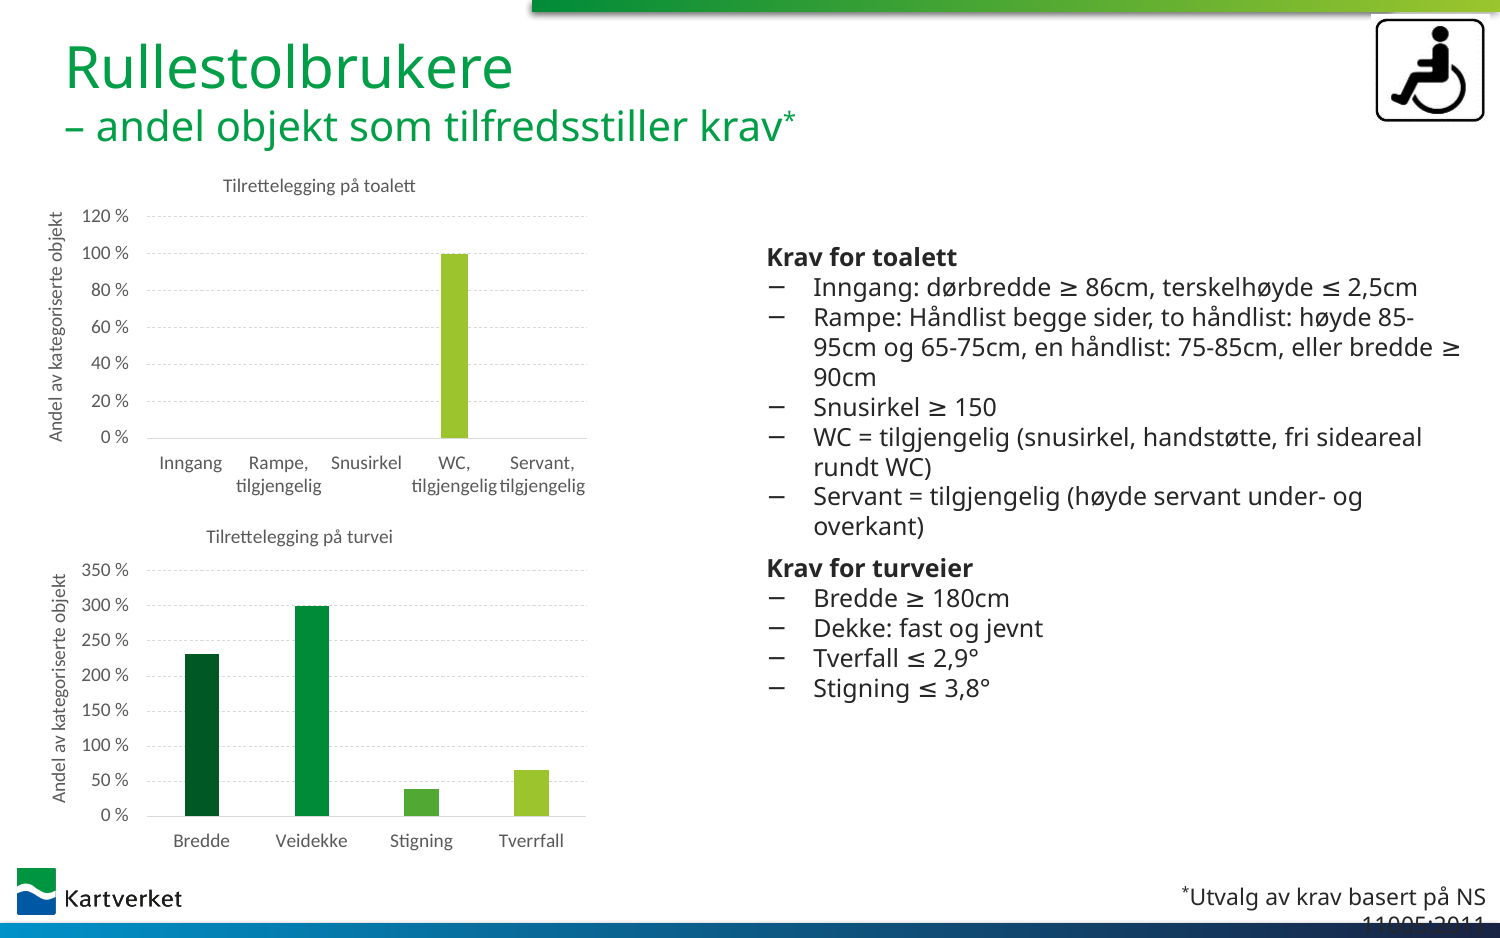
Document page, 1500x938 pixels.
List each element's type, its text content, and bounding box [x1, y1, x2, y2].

picture [1371, 13, 1491, 127]
picture [41, 520, 598, 859]
text_box Krav for turveier Bredde ≥ 180cm Dekke: fast og jevnt Tverfall ≤ 2,9° Stigning ≤ 3,8° [751, 545, 1483, 710]
text_box Rullestolbrukere – andel objekt som tilfredsstiller krav* [49, 14, 1431, 158]
picture [41, 166, 598, 505]
text_box Krav for toalett Inngang: dørbredde ≥ 86cm, terskelhøyde ≤ 2,5cm Rampe: Håndlist begge sider, to håndlist: høyde 85-95cm og 65-75cm, en håndlist: 75-85cm, eller bredde ≥ 90cm Snusirkel ≥ 150 WC = tilgjengelig (snusirkel, handstøtte, fri sideareal rundt WC) Servant = tilgjengelig (høyde servant under- og overkant) [751, 234, 1483, 545]
text_box *Utvalg av krav basert på NS 11005:2011 [1068, 873, 1500, 938]
